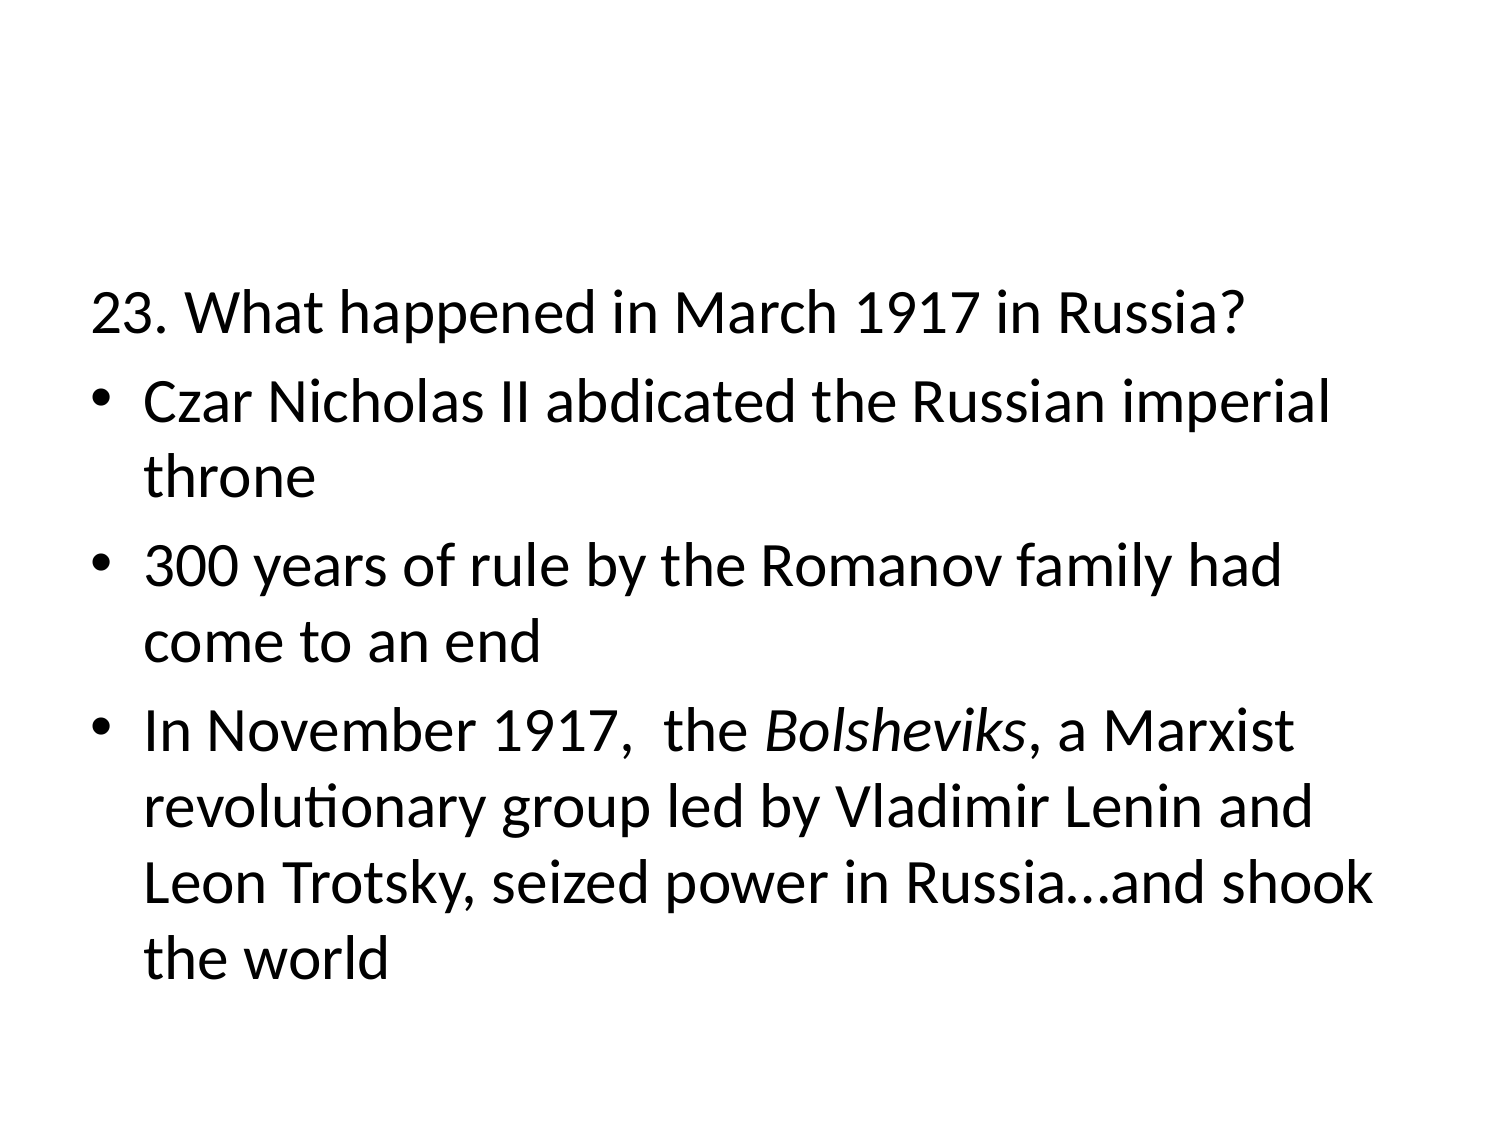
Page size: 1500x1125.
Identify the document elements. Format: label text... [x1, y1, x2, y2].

list 23. What happened in March 1917 in Russia? Czar Nicholas II abdicated the Russian imperial throne 300 years of rule by the Romanov family had come to an end In November 1917, the Bolsheviks, a Marxist revolutionary group led by Vladimir Lenin and Leon Trotsky, seized power in Russia…and shook the world [75, 262, 1425, 1005]
